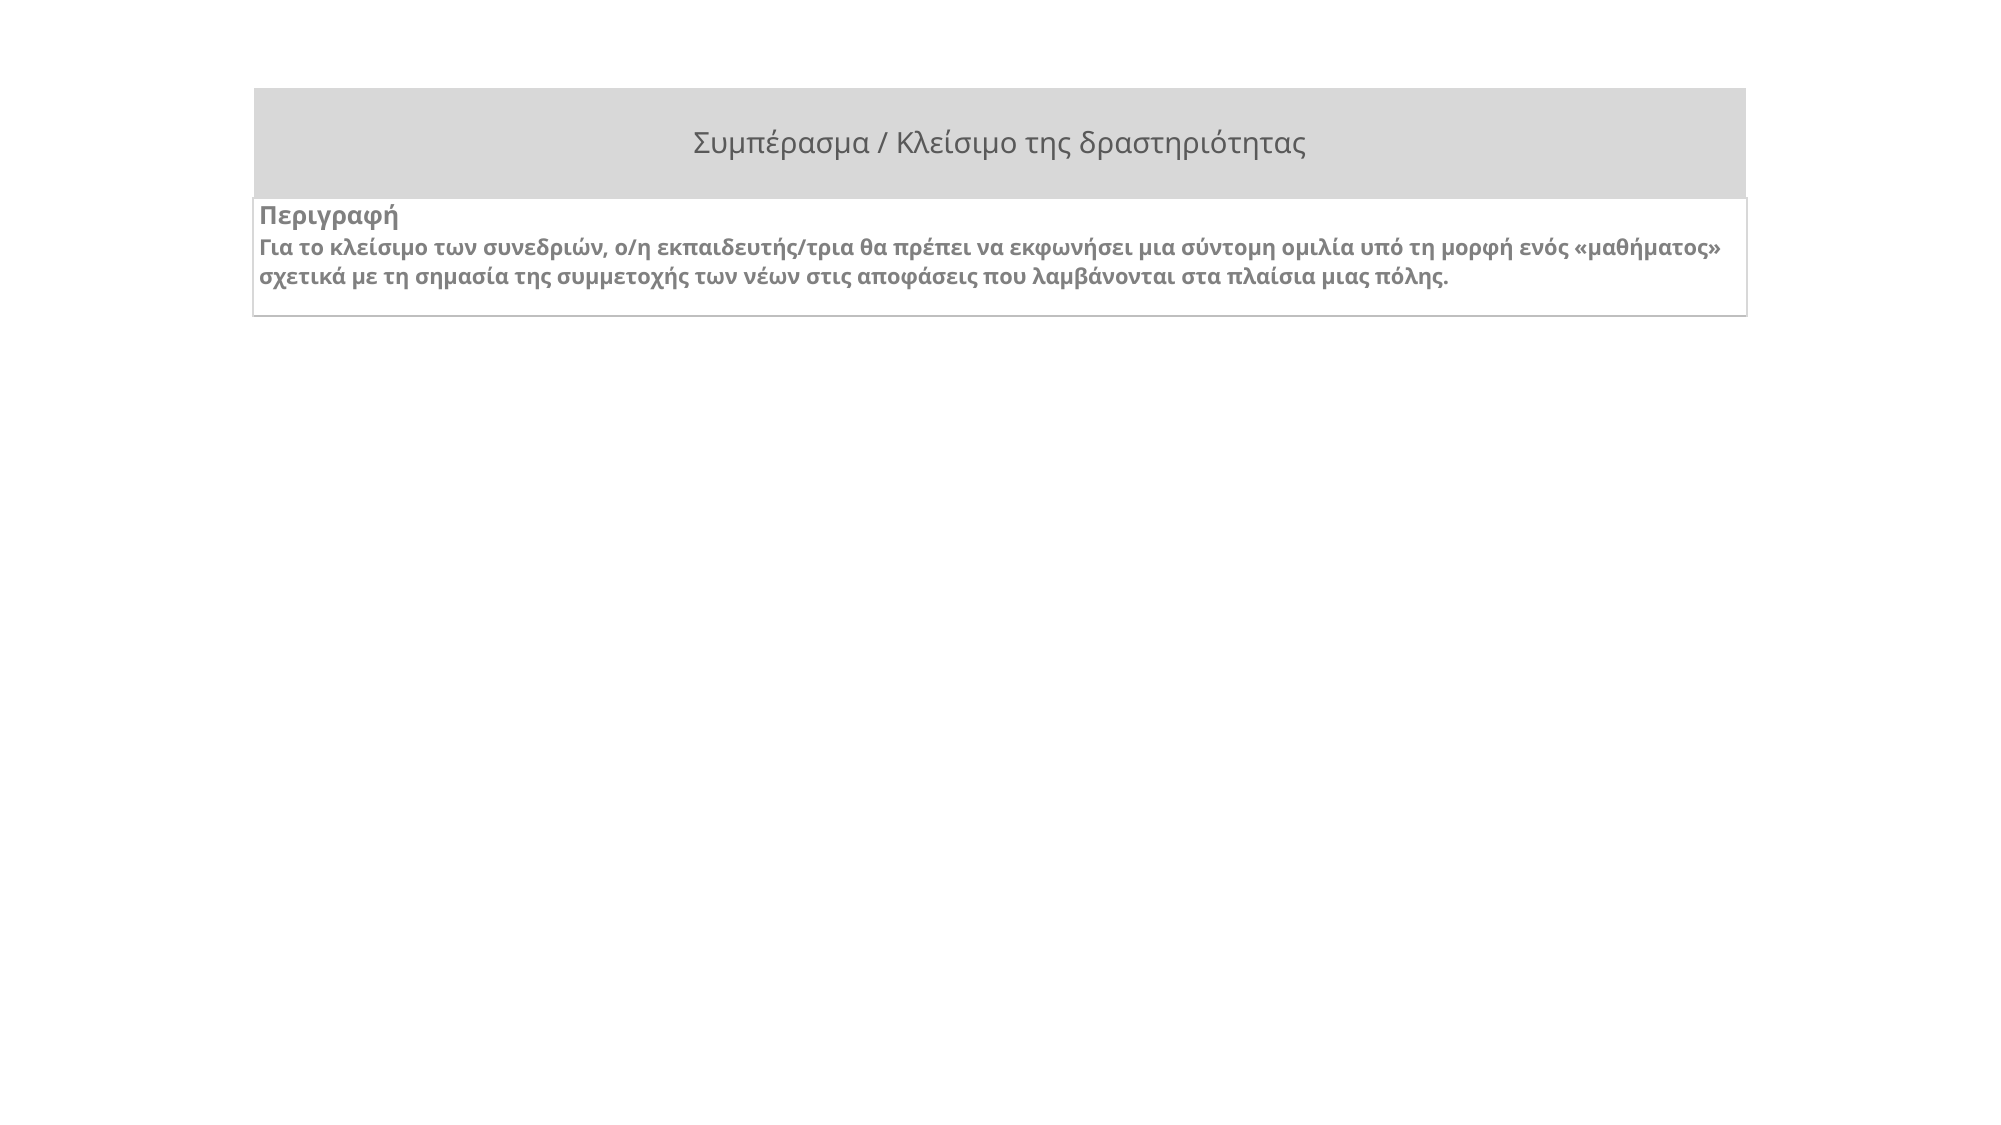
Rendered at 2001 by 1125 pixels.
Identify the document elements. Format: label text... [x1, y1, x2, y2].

table_header Συμπέρασμα / Κλείσιμο της δραστηριότητας [254, 88, 1746, 197]
table_cell Περιγραφή Για το κλείσιμο των συνεδριών, ο/η εκπαιδευτής/τρια θα πρέπει να εκφωνήσει μια σύντομη ομιλία υπό τη μορφή ενός «μαθήματος» σχετικά με τη σημασία της συμμετοχής των νέων στις αποφάσεις που λαμβάνονται στα πλαίσια μιας πόλης. [254, 199, 1746, 315]
